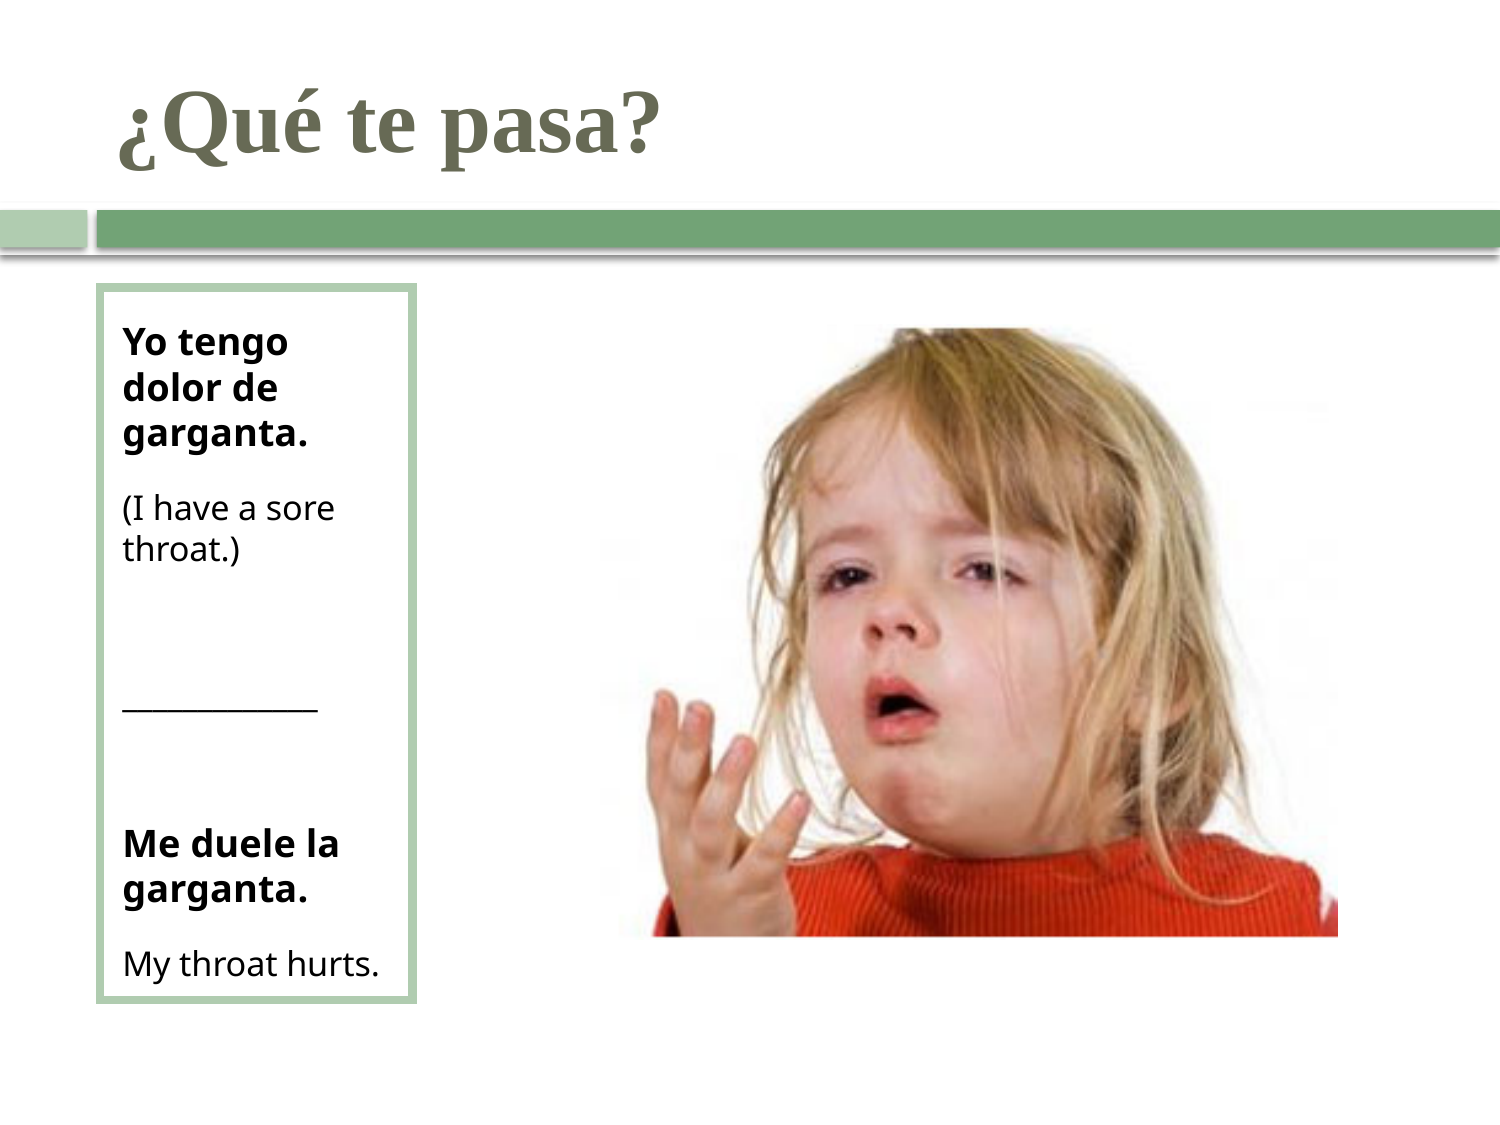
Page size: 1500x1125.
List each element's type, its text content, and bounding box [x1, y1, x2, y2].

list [599, 324, 1338, 940]
list Yo tengo dolor de garganta. (I have a sore throat.) _____________ Me duele la garganta. My throat hurts. [96, 283, 417, 1004]
title ¿Qué te pasa? [99, 44, 1425, 188]
